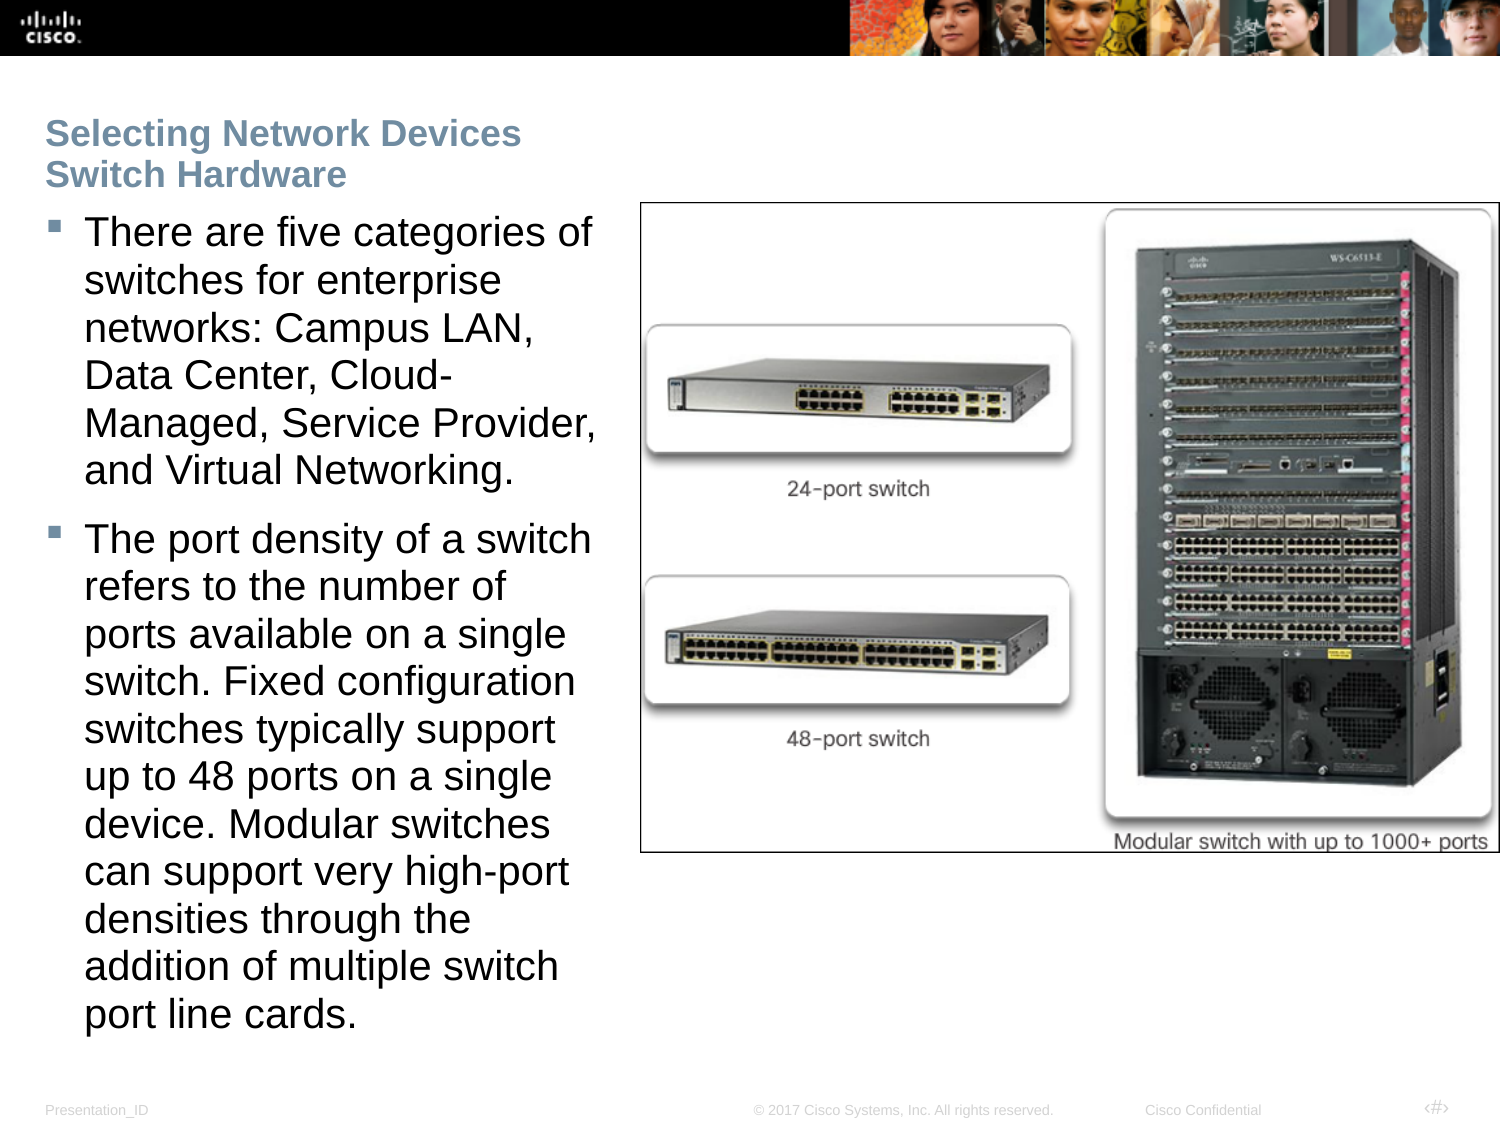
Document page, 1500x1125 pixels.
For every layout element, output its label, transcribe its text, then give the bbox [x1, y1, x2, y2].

list There are five categories of switches for enterprise networks: Campus LAN, Data Center, Cloud-Managed, Service Provider, and Virtual Networking. The port density of a switch refers to the number of ports available on a single switch. Fixed configuration switches typically support up to 48 ports on a single device. Modular switches can support very high-port densities through the addition of multiple switch port line cards. [31, 202, 624, 1046]
picture [0, 0, 1500, 56]
title Selecting Network Devices Switch Hardware [31, 64, 1471, 203]
picture [640, 201, 1500, 853]
